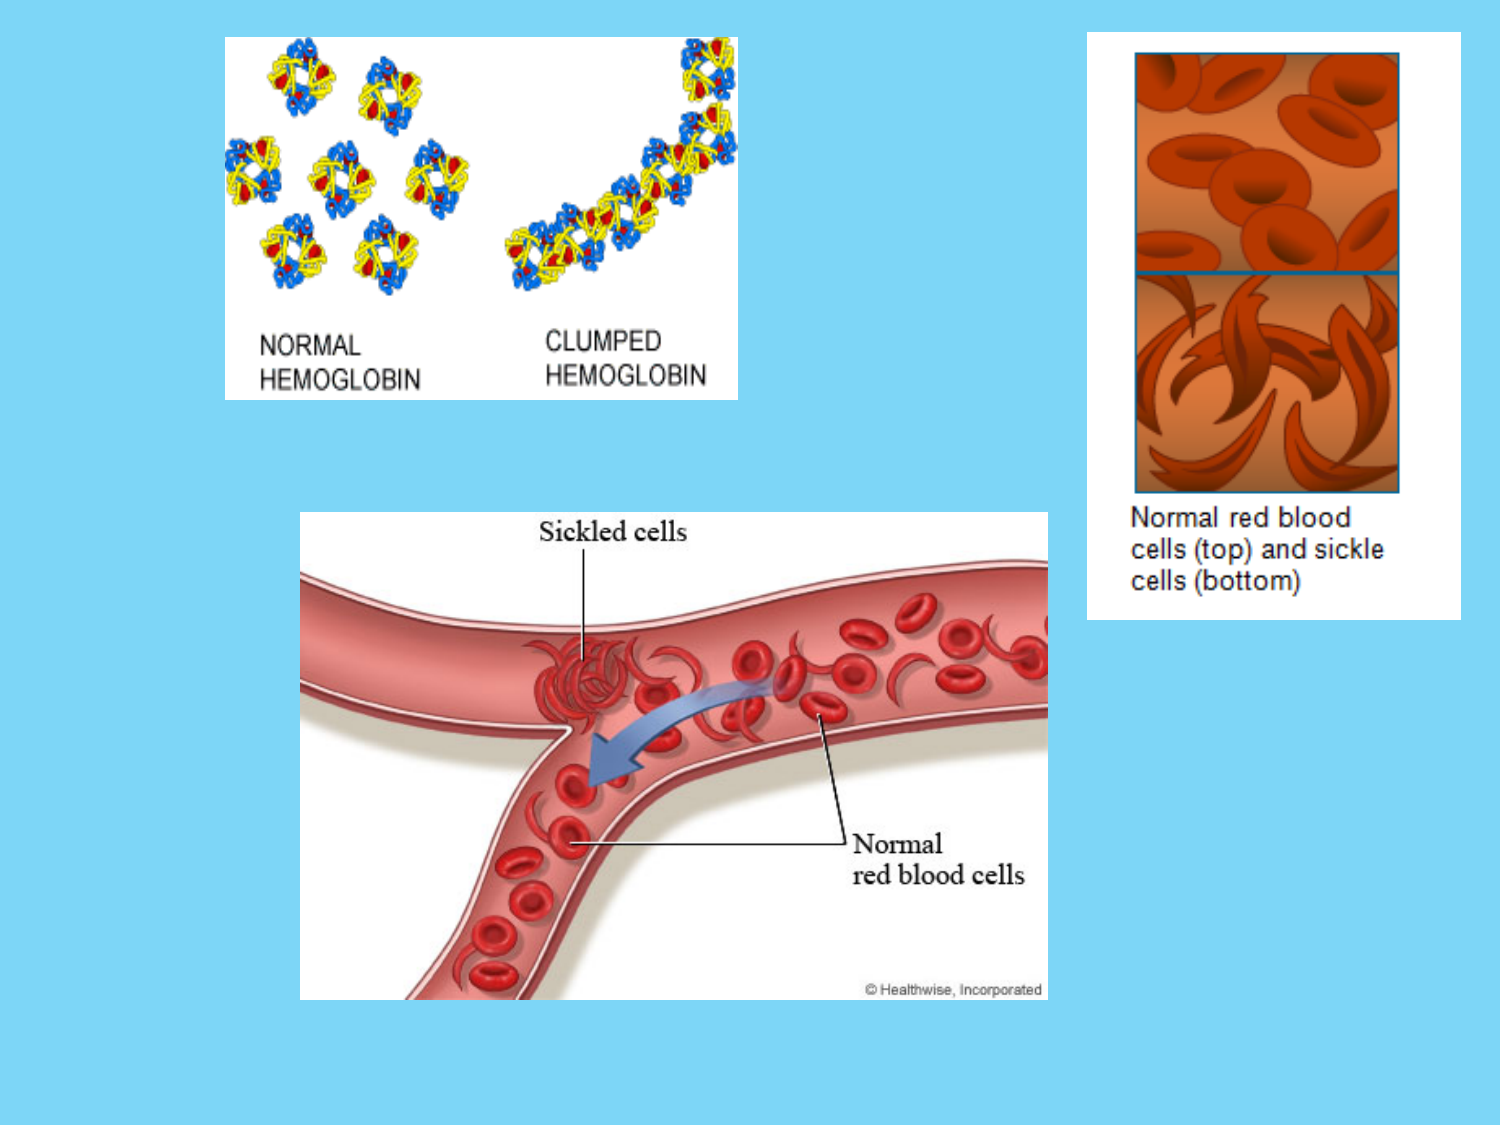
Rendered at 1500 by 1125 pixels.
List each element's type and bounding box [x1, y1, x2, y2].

picture [1087, 31, 1462, 620]
picture [299, 512, 1048, 1001]
picture [224, 37, 738, 401]
